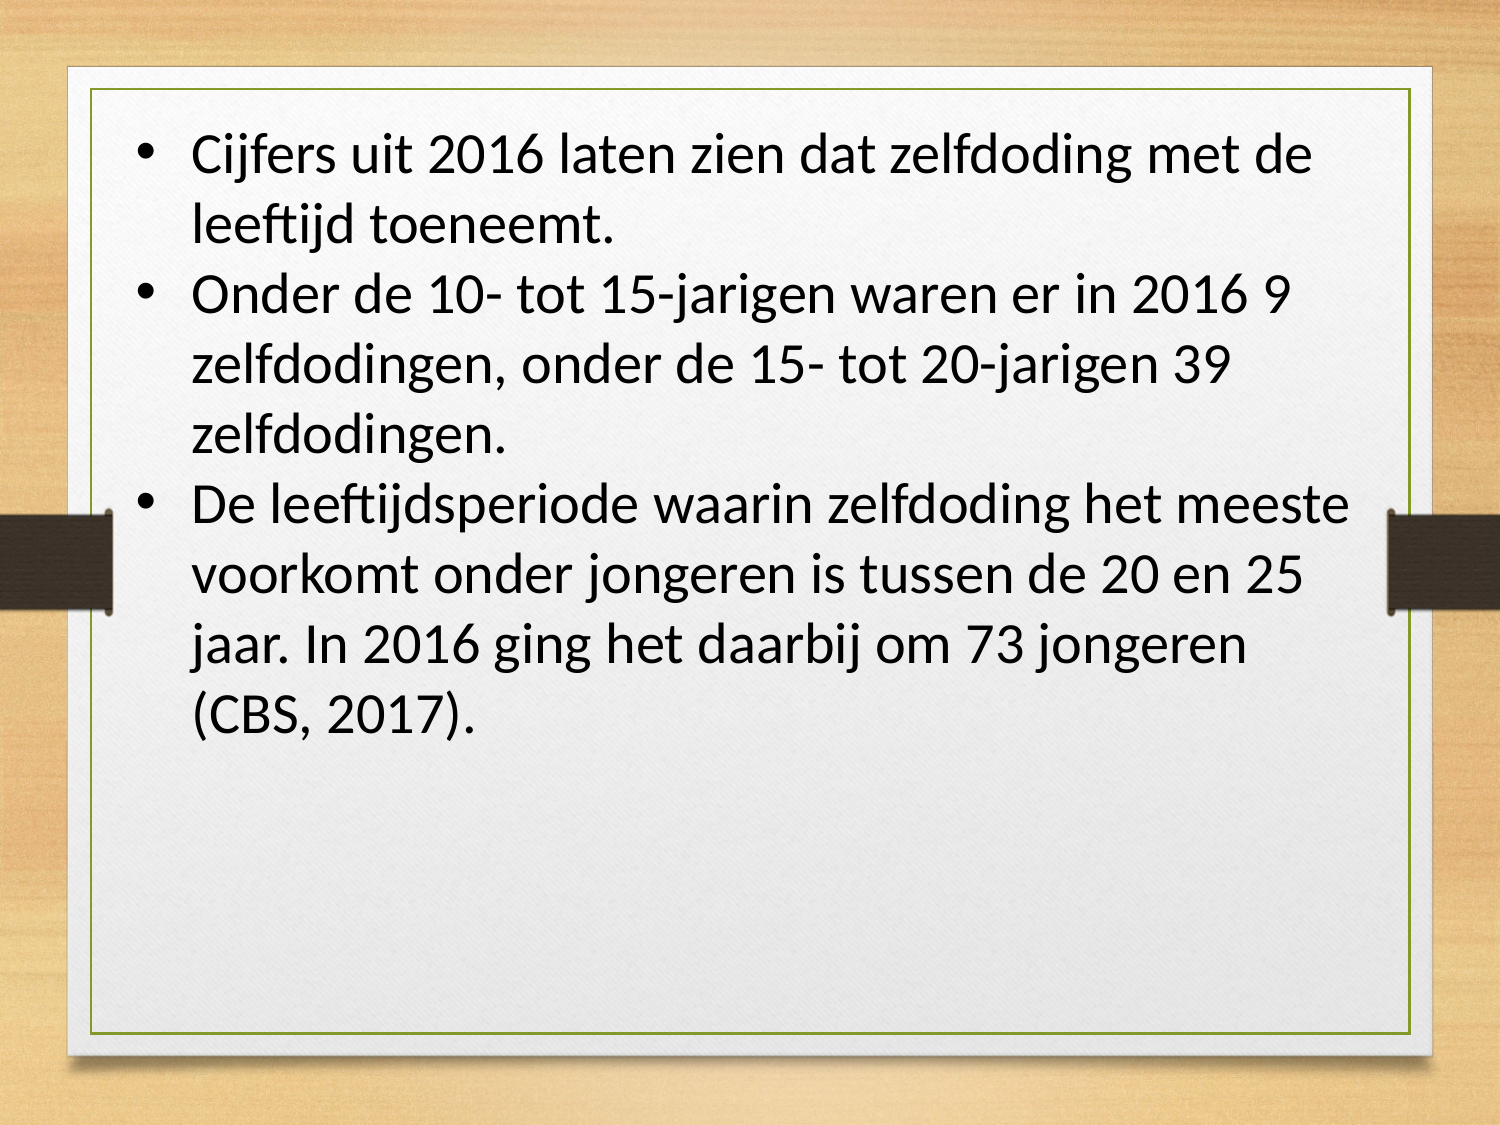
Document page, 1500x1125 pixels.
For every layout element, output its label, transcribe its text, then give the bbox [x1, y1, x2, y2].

text_box Cijfers uit 2016 laten zien dat zelfdoding met de leeftijd toeneemt. Onder de 10- tot 15-jarigen waren er in 2016 9 zelfdodingen, onder de 15- tot 20-jarigen 39 zelfdodingen. De leeftijdsperiode waarin zelfdoding het meeste voorkomt onder jongeren is tussen de 20 en 25 jaar. In 2016 ging het daarbij om 73 jongeren (CBS, 2017). [120, 108, 1372, 753]
picture [0, 0, 1500, 1125]
